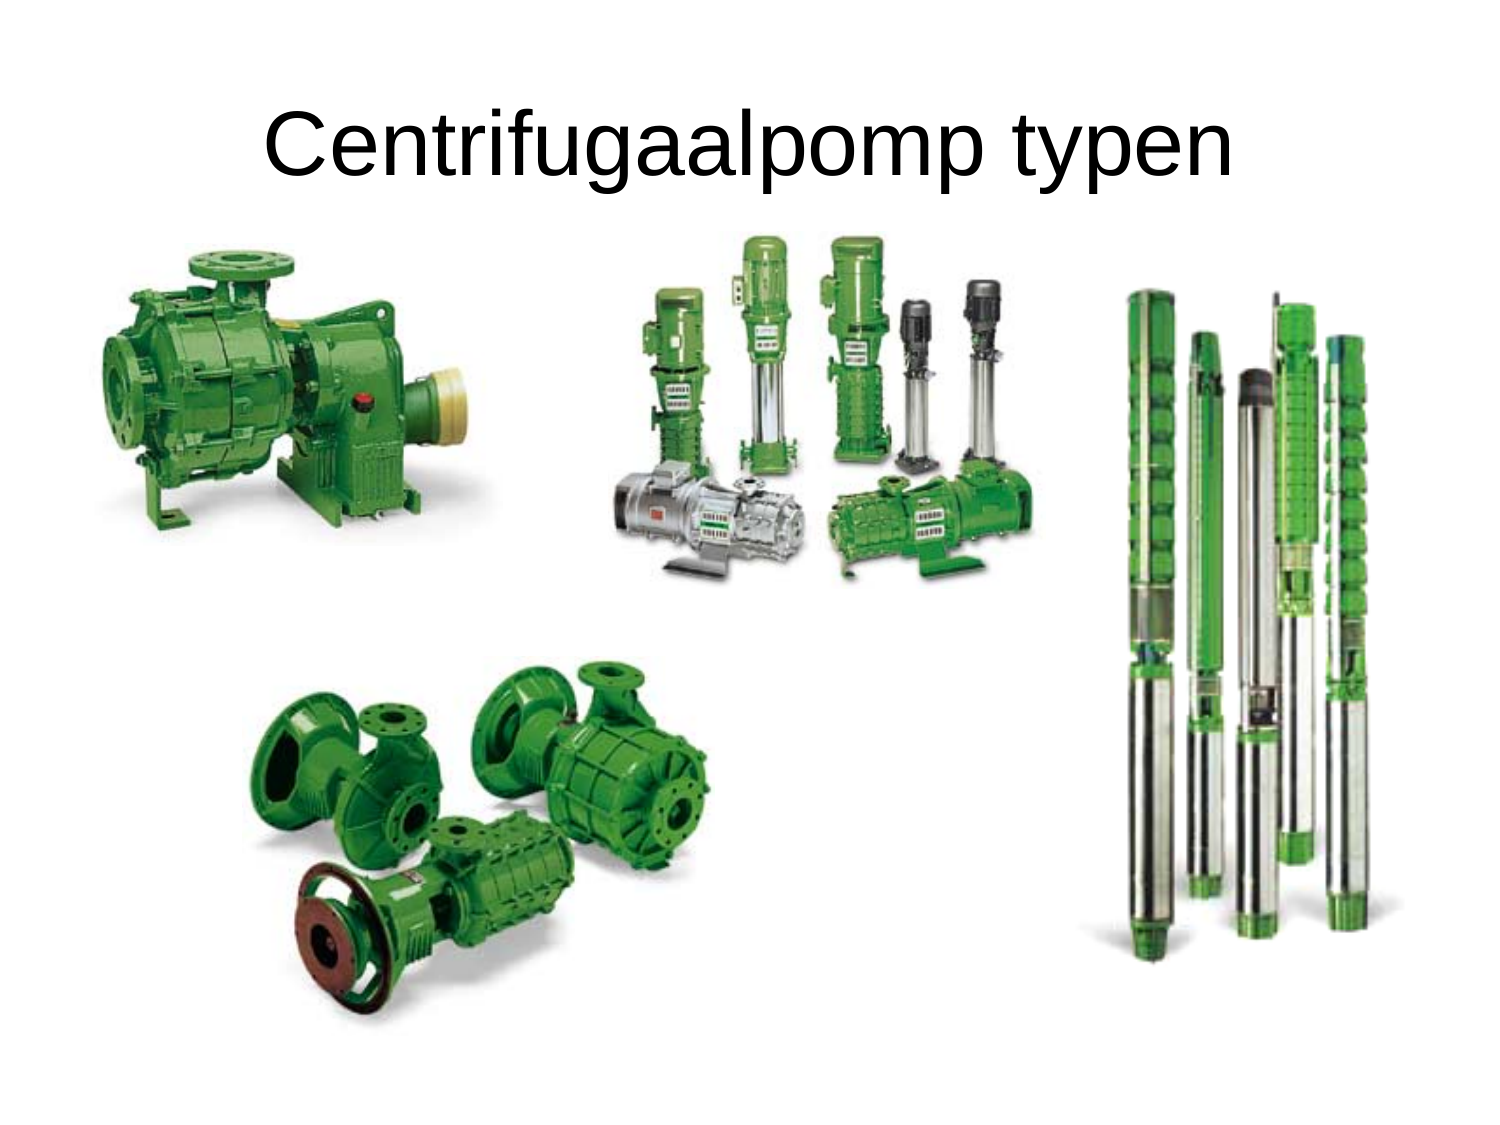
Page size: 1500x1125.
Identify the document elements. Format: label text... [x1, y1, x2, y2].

picture [241, 656, 716, 1036]
picture [76, 243, 503, 546]
picture [1053, 266, 1445, 989]
picture [608, 231, 1046, 589]
title Centrifugaalpomp typen [74, 44, 1426, 233]
